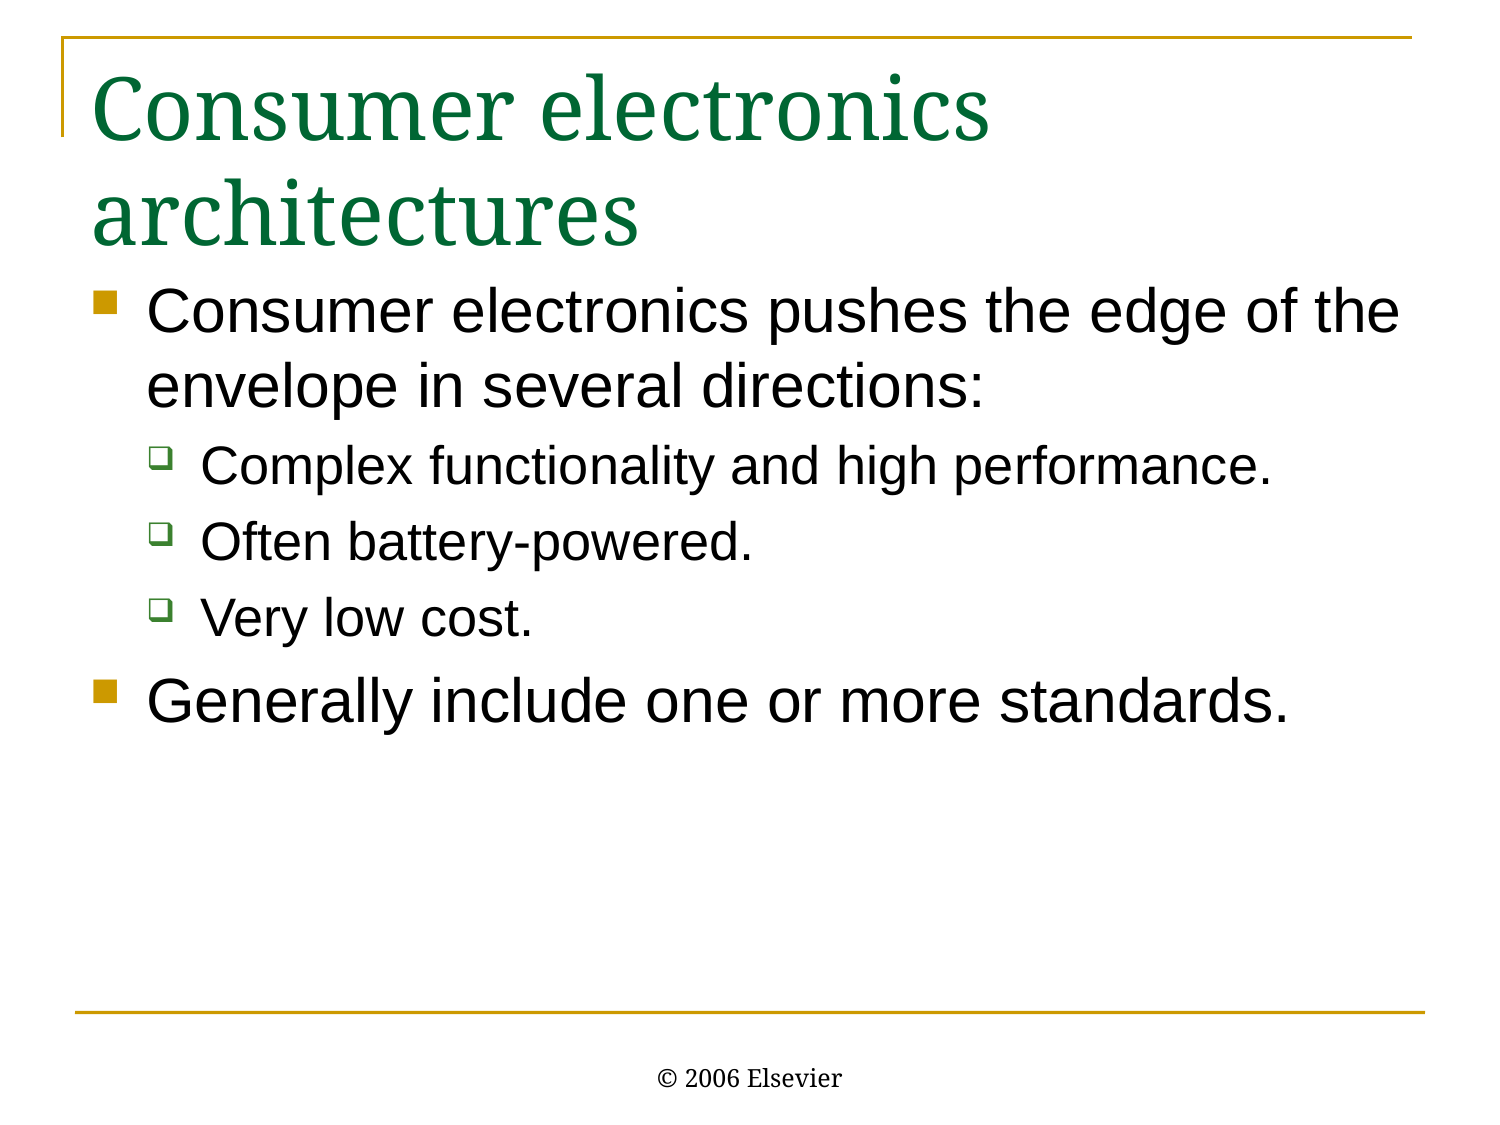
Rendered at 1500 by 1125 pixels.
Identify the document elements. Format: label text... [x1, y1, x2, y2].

title Consumer electronics architectures [75, 45, 1425, 233]
footer © 2006 Elsevier [512, 1025, 988, 1100]
list Consumer electronics pushes the edge of the envelope in several directions: Complex functionality and high performance. Often battery-powered. Very low cost. Generally include one or more standards. [75, 262, 1425, 1006]
